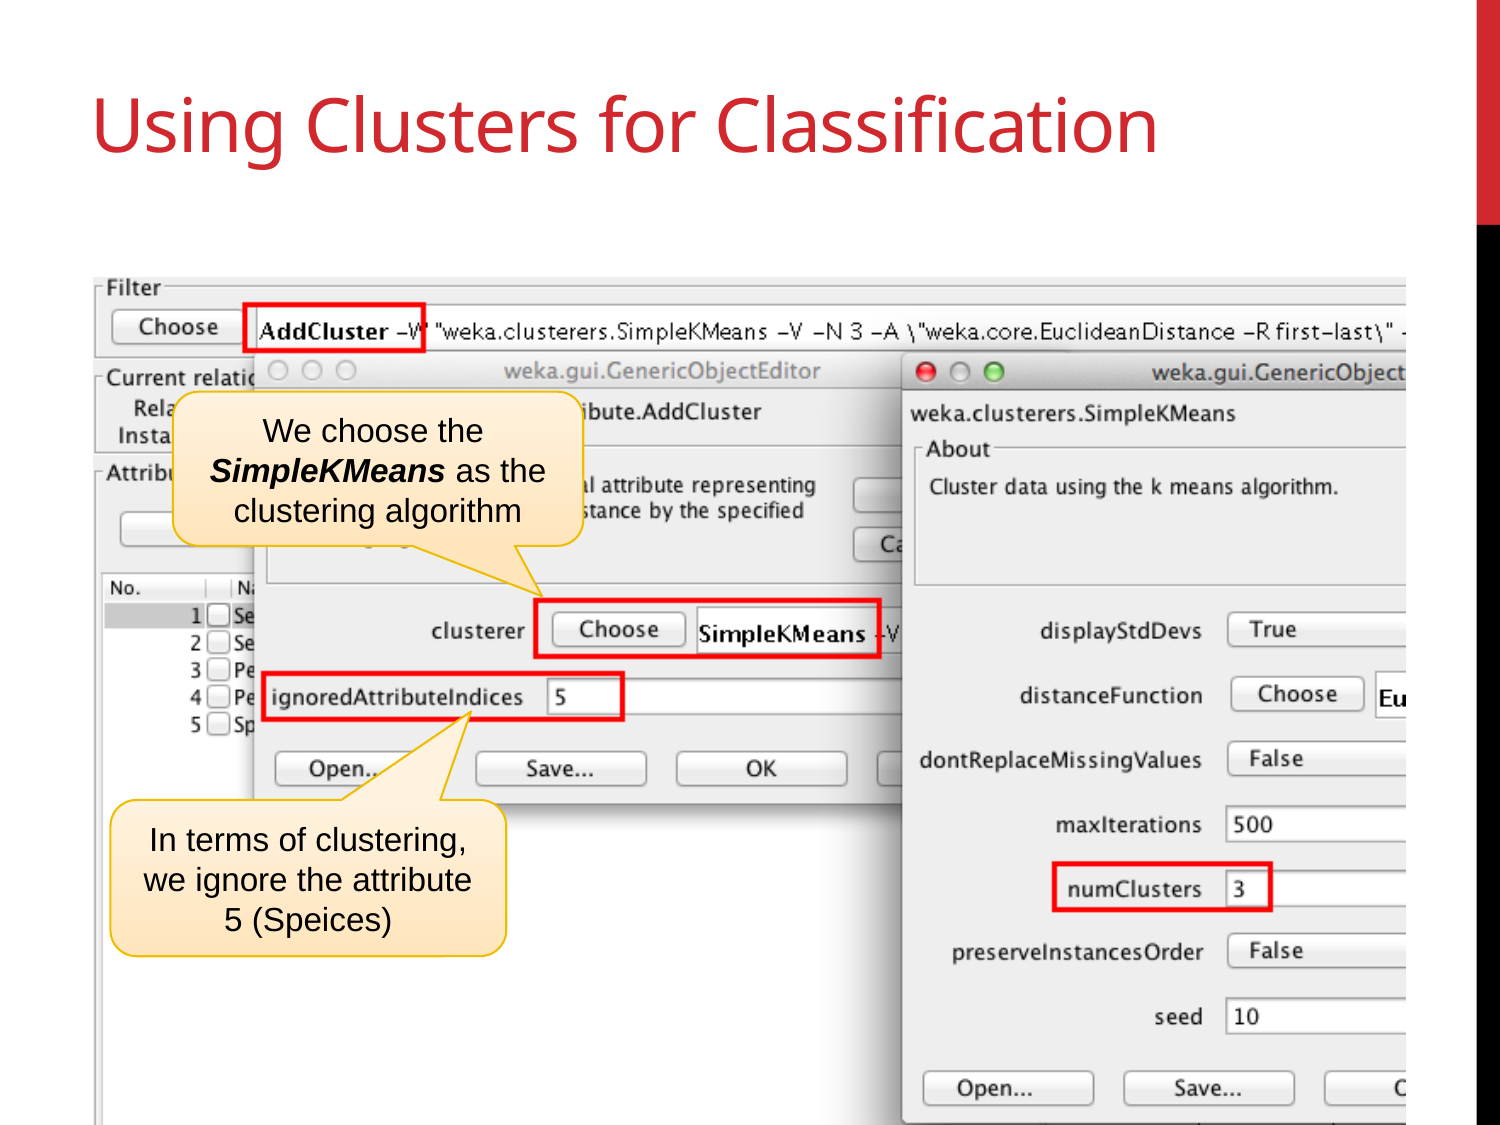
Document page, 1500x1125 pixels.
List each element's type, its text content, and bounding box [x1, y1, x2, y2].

picture [93, 276, 1407, 1125]
title Using Clusters for Classification [75, 25, 1325, 175]
